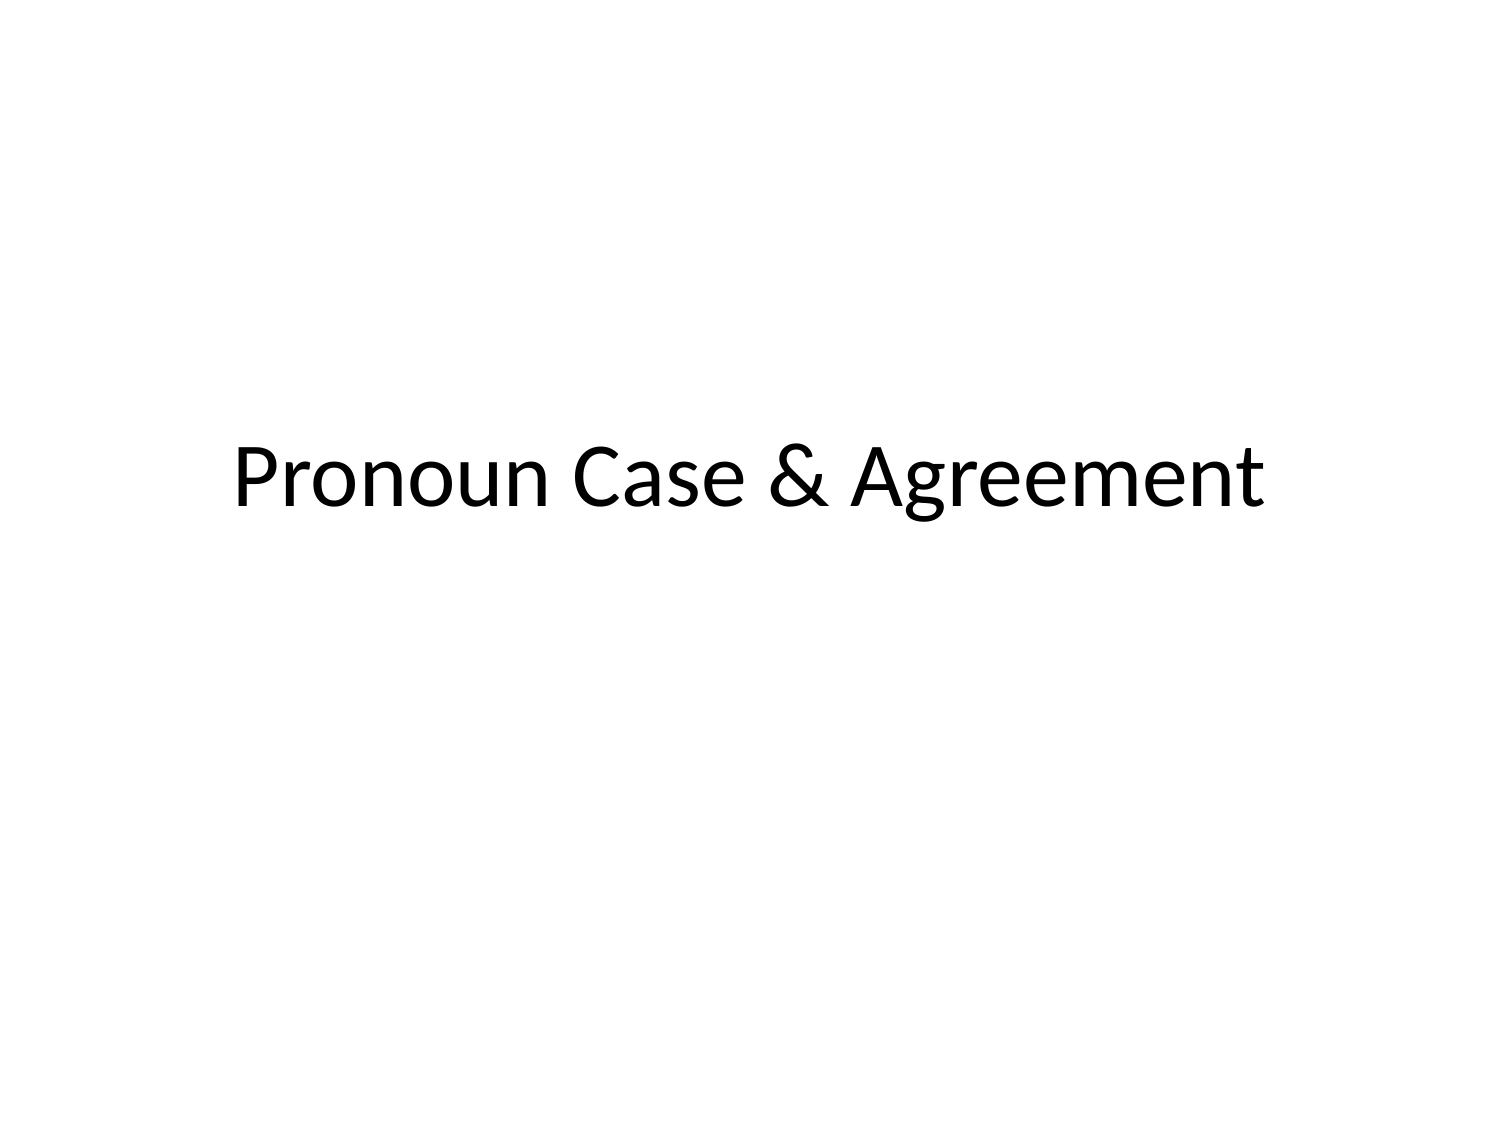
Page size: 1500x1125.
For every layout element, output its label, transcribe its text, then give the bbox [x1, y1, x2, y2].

title Pronoun Case & Agreement [112, 349, 1388, 591]
